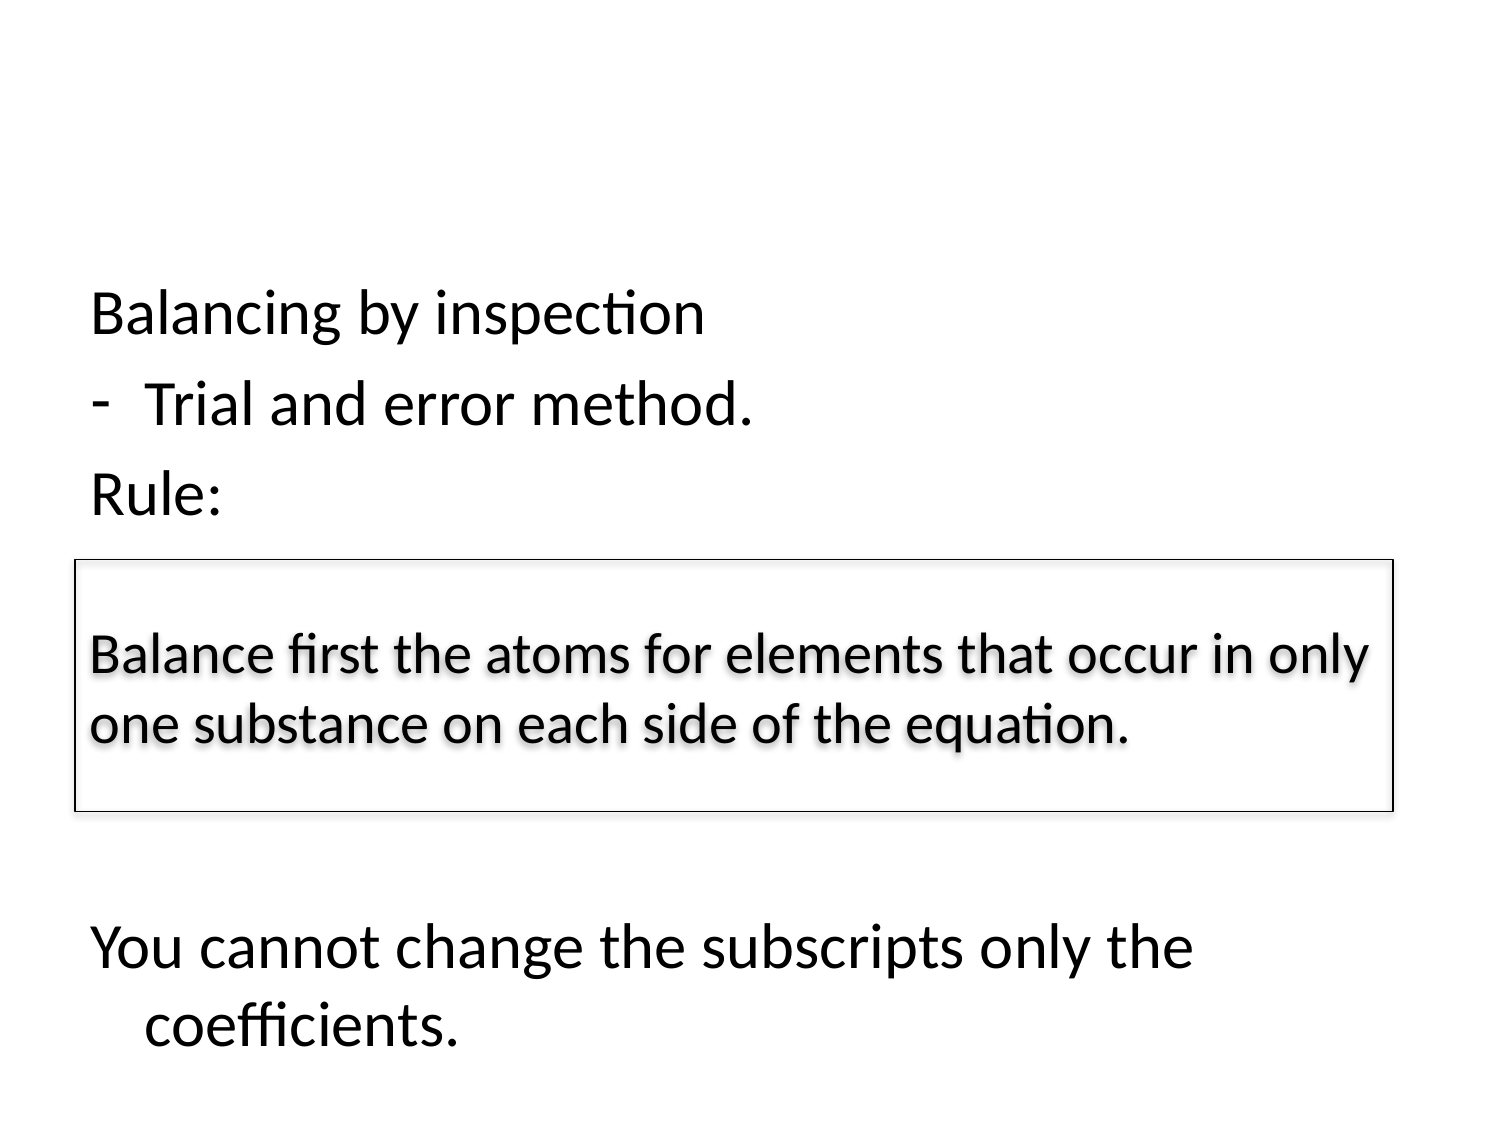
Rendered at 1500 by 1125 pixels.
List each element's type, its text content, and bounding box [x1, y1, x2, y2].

list Balancing by inspection Trial and error method. Rule: You cannot change the subscripts only the coefficients. [75, 262, 1425, 1071]
text_box Balance first the atoms for elements that occur in only one substance on each side of the equation. [74, 559, 1394, 812]
